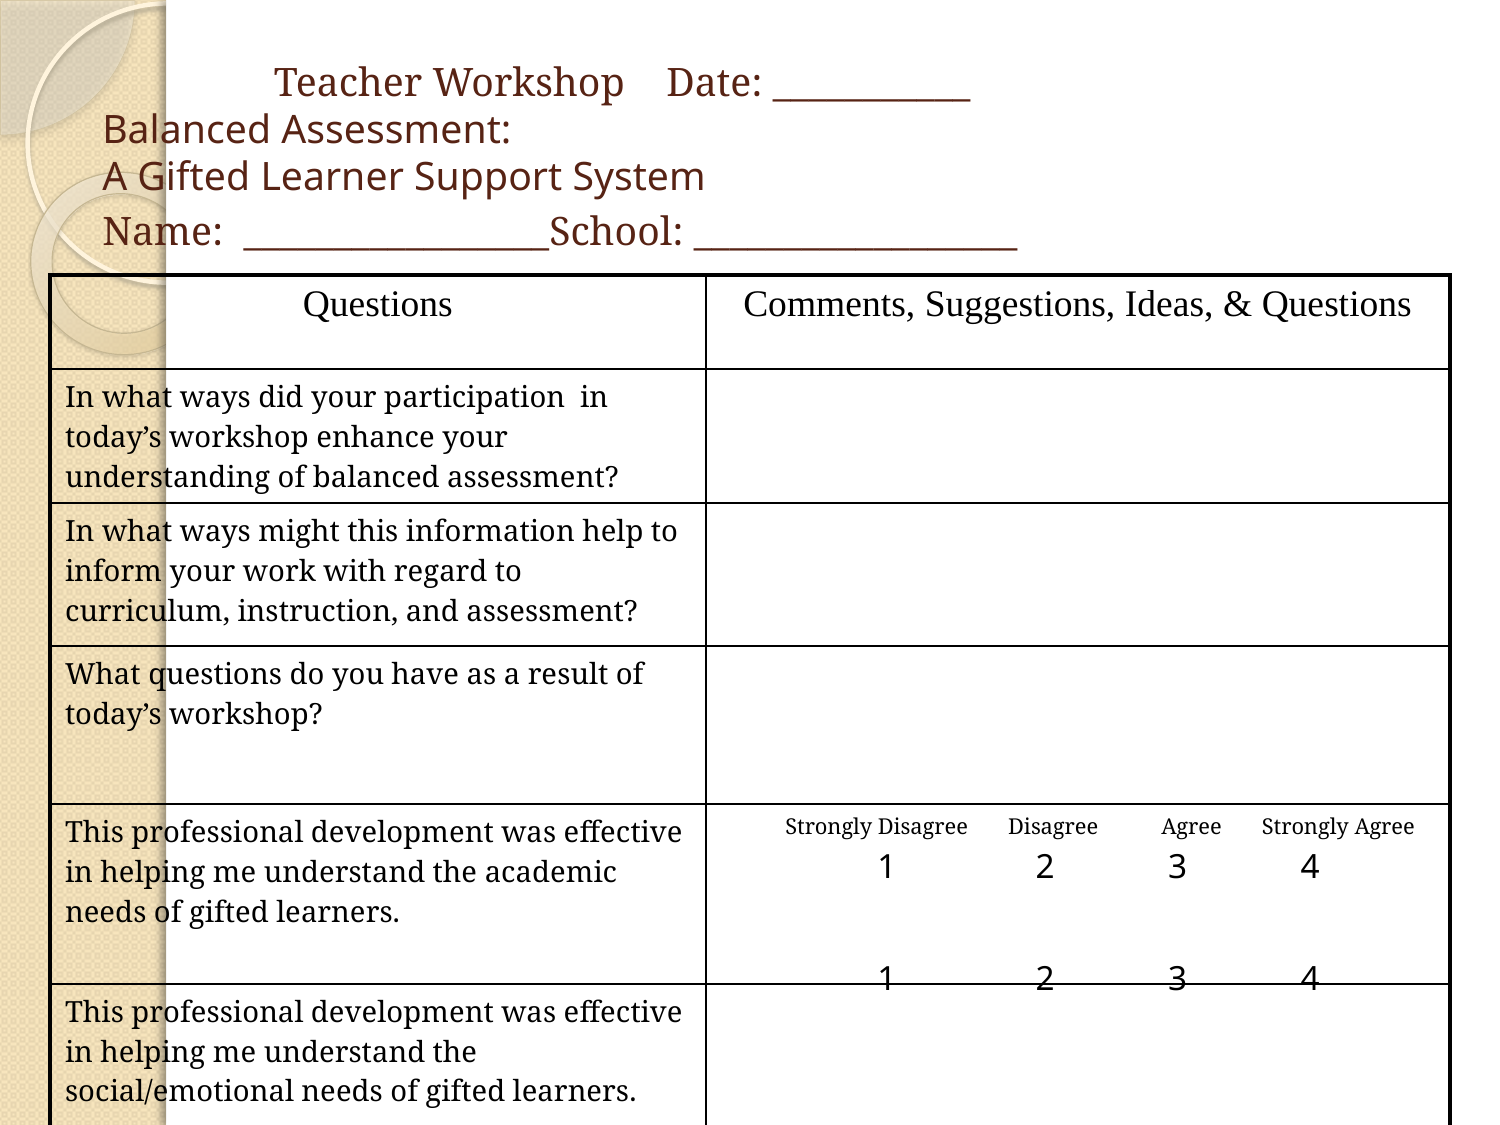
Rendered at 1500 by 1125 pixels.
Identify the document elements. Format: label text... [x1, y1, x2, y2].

table_cell [707, 370, 1448, 502]
table_cell [707, 985, 1448, 1125]
table_header Questions [52, 277, 705, 368]
table_header Comments, Suggestions, Ideas, & Questions [707, 277, 1448, 368]
text_box 1 2 3 4 [774, 837, 1375, 933]
table_cell In what ways did your participation in today’s workshop enhance your understanding of balanced assessment? [52, 370, 705, 502]
text_box 1 2 3 4 [774, 949, 1375, 1045]
table_cell [707, 647, 1448, 803]
table_cell In what ways might this information help to inform your work with regard to curriculum, instruction, and assessment? [52, 504, 705, 645]
table_cell Strongly Disagree Disagree Agree Strongly Agree [707, 805, 1448, 983]
table_cell This professional development was effective in helping me understand the social/emotional needs of gifted learners. [52, 985, 705, 1125]
table_cell [707, 504, 1448, 645]
title Teacher Workshop Date: ___________ Balanced Assessment: A Gifted Learner Support System Name: _________________School: __________________ [87, 50, 1425, 263]
table_cell This professional development was effective in helping me understand the academic needs of gifted learners. [52, 805, 705, 983]
table_cell What questions do you have as a result of today’s workshop? [52, 647, 705, 803]
